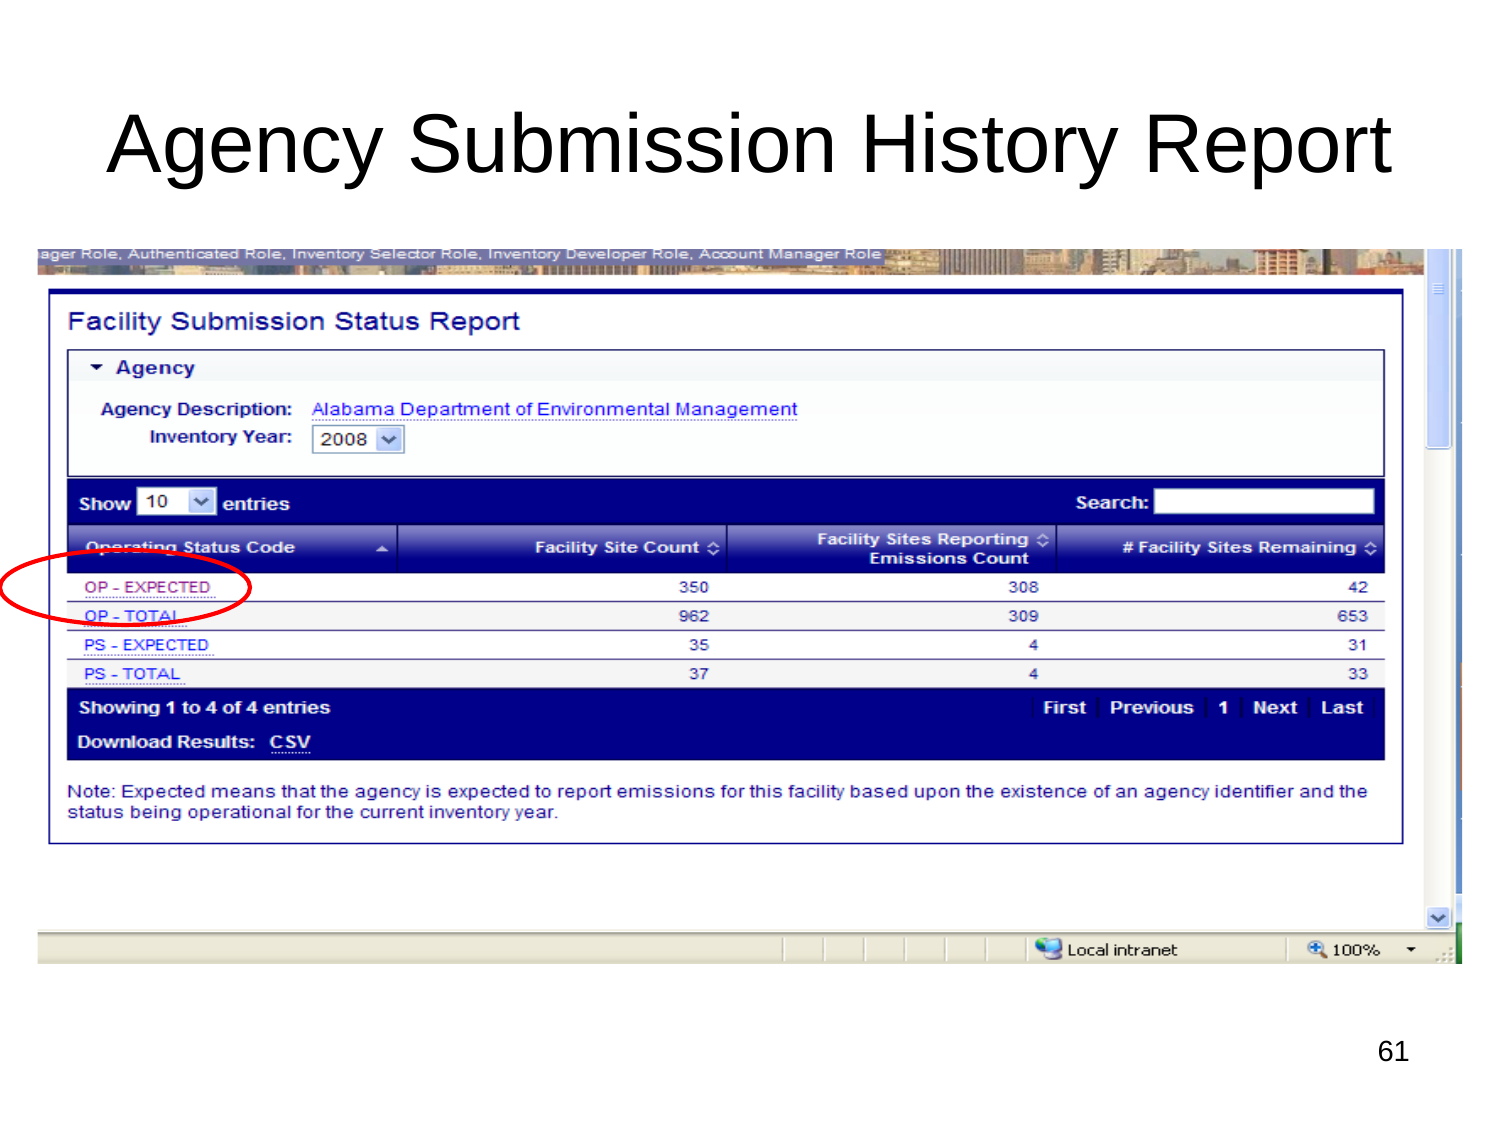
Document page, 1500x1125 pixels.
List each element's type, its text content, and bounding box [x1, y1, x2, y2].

text_box [0, 560, 32, 615]
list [37, 249, 1463, 964]
title Agency Submission History Report [74, 44, 1426, 233]
slide_number 61 [1074, 1024, 1426, 1103]
